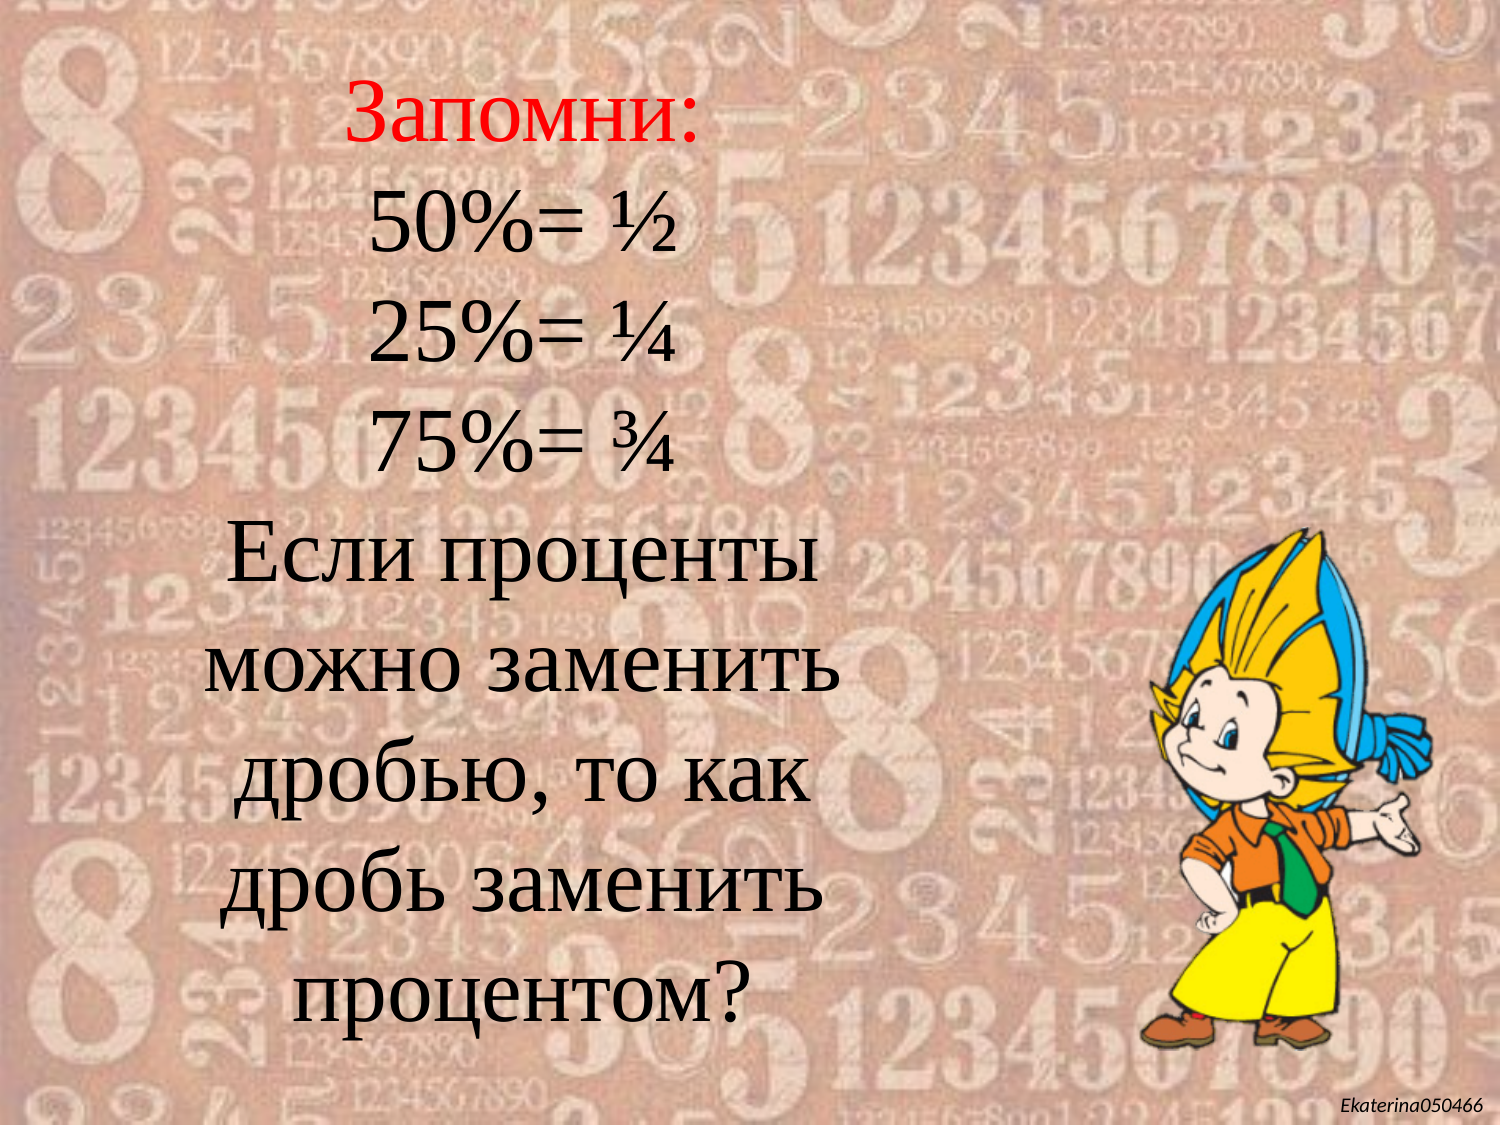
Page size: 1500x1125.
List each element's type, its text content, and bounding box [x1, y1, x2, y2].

picture [1139, 527, 1436, 1051]
text_box Запомни: 50%= ½ 25%= ¼ 75%= ¾ Если проценты можно заменить дробью, то как дробь заменить процентом? [112, 42, 935, 1048]
